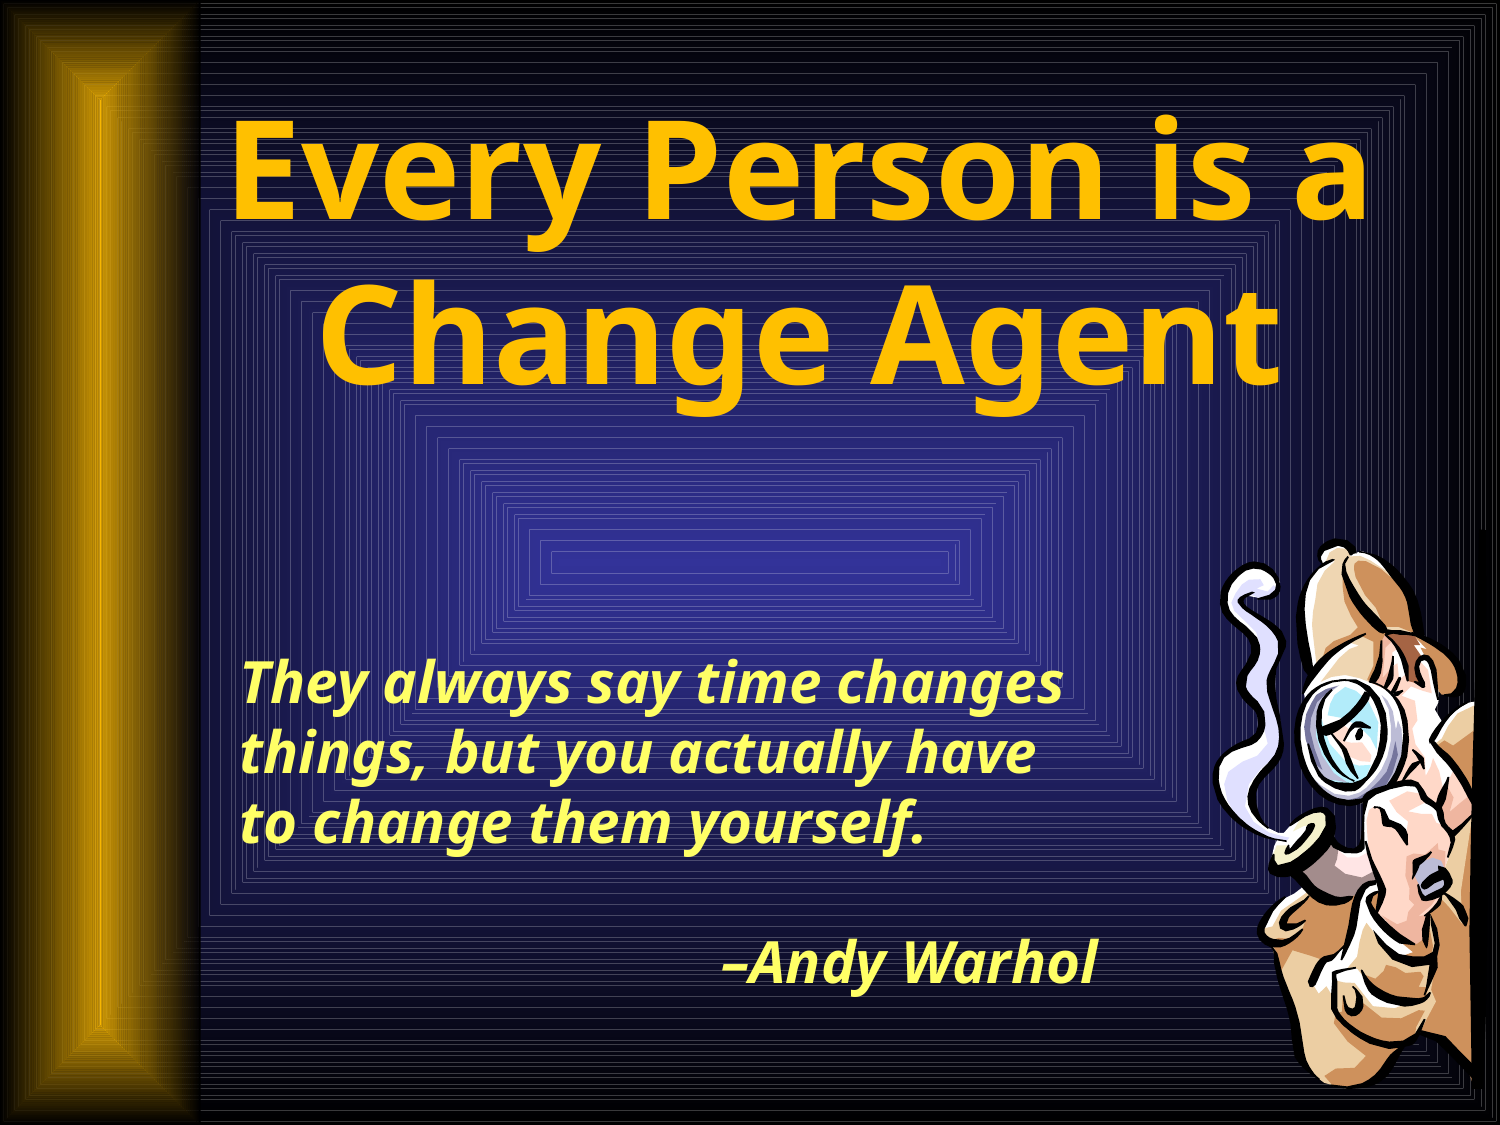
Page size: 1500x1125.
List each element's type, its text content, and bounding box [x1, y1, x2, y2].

text_box Every Person is a Change Agent [199, 74, 1400, 420]
picture [1212, 524, 1494, 1096]
text_box They always say time changes things, but you actually have to change them yourself. –Andy Warhol [224, 637, 1113, 1003]
